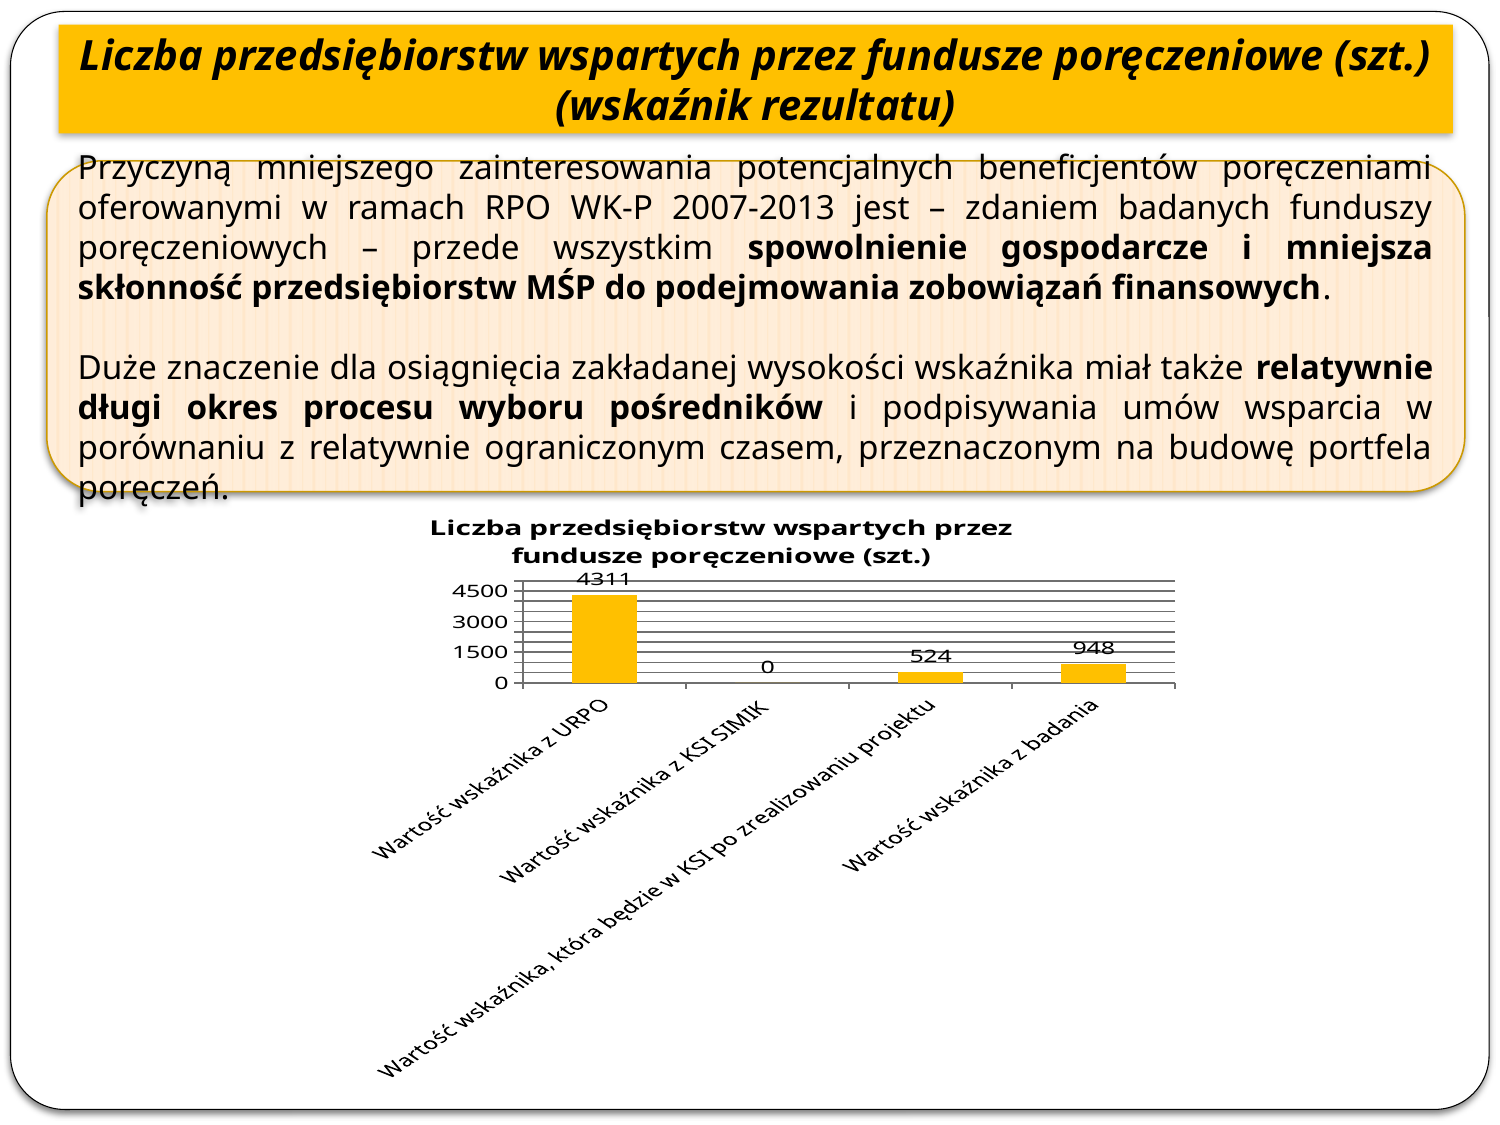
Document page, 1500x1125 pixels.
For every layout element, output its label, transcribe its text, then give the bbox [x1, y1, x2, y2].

text_box Przyczyną mniejszego zainteresowania potencjalnych beneficjentów poręczeniami oferowanymi w ramach RPO WK-P 2007-2013 jest – zdaniem badanych funduszy poręczeniowych – przede wszystkim spowolnienie gospodarcze i mniejsza skłonność przedsiębiorstw MŚP do podejmowania zobowiązań finansowych. Duże znaczenie dla osiągnięcia zakładanej wysokości wskaźnika miał także relatywnie długi okres procesu wyboru pośredników i podpisywania umów wsparcia w porównaniu z relatywnie ograniczonym czasem, przeznaczonym na budowę portfela poręczeń. [46, 160, 1466, 493]
text_box [374, 282, 1125, 342]
text_box Liczba przedsiębiorstw wspartych przez fundusze poręczeniowe (szt.) (wskaźnik rezultatu) [58, 24, 1453, 134]
chart [306, 491, 1194, 1084]
